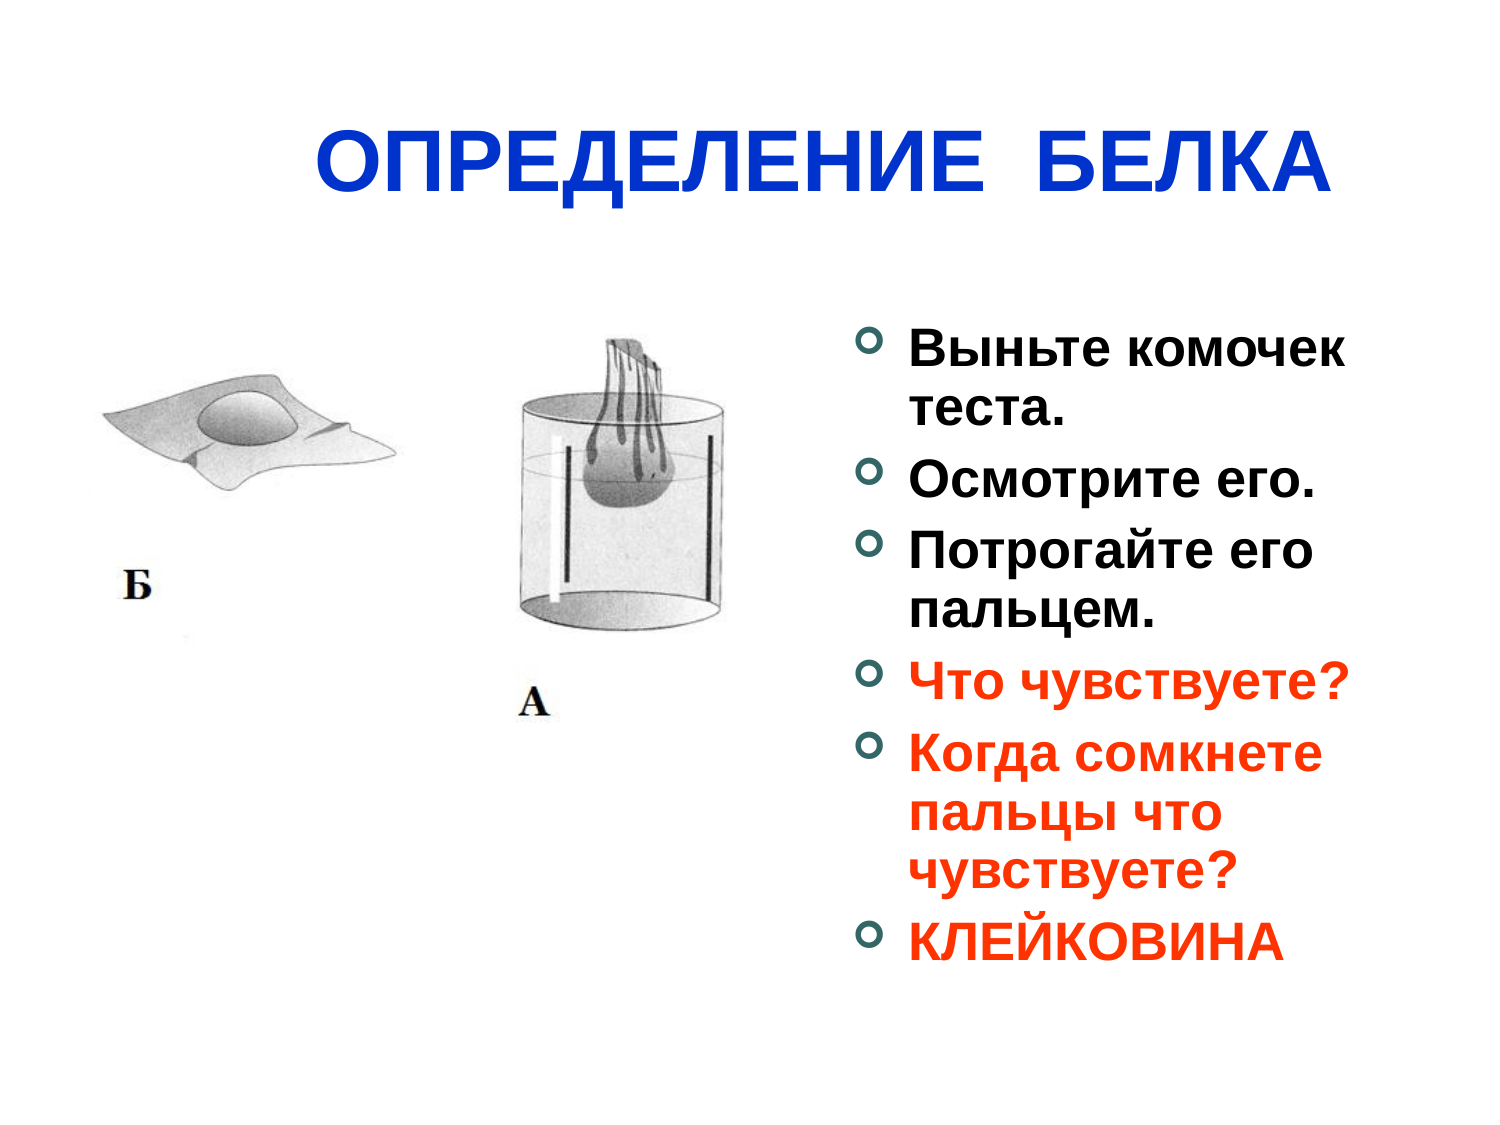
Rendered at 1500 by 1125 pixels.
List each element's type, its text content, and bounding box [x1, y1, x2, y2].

text_box Выньте комочек теста. Осмотрите его. Потрогайте его пальцем. Что чувствуете? Когда сомкнете пальцы что чувствуете? КЛЕЙКОВИНА [837, 312, 1463, 988]
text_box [49, 312, 825, 780]
text_box ОПРЕДЕЛЕНИЕ БЕЛКА [249, 31, 1400, 282]
